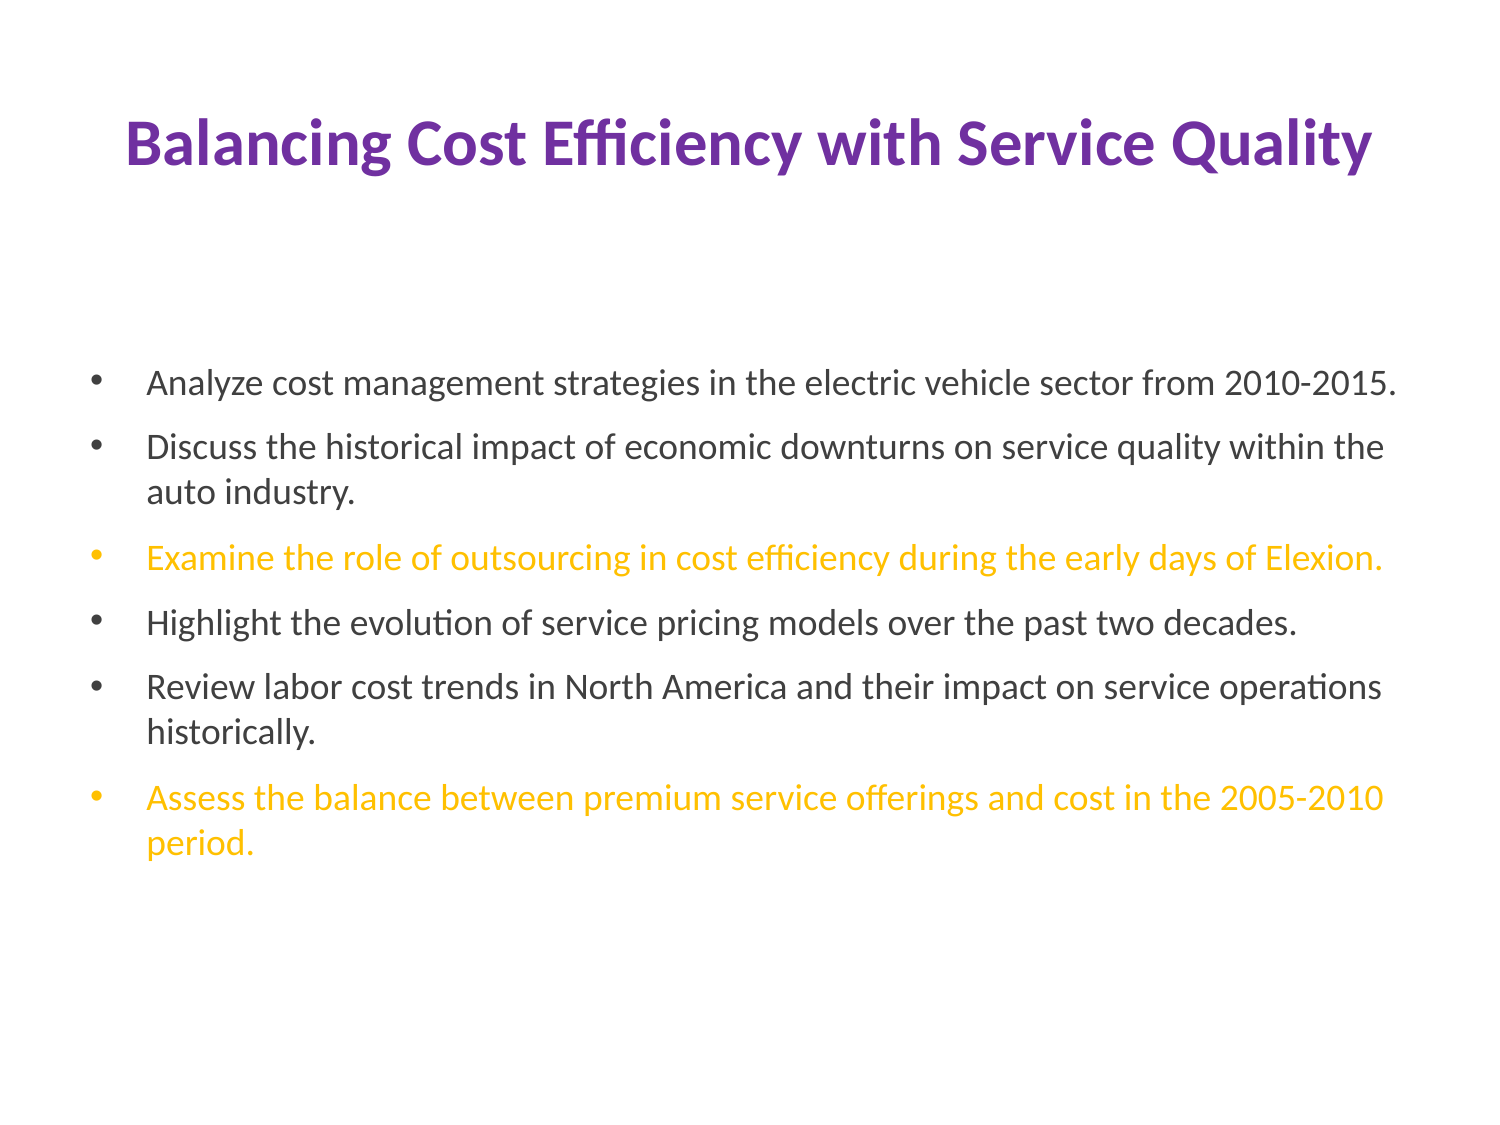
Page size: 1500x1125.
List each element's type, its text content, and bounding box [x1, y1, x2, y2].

title Balancing Cost Efficiency with Service Quality [75, 45, 1425, 233]
list Analyze cost management strategies in the electric vehicle sector from 2010-2015. Discuss the historical impact of economic downturns on service quality within the auto industry. Examine the role of outsourcing in cost efficiency during the early days of Elexion. Highlight the evolution of service pricing models over the past two decades. Review labor cost trends in North America and their impact on service operations historically. Assess the balance between premium service offerings and cost in the 2005-2010 period. [75, 262, 1425, 1005]
